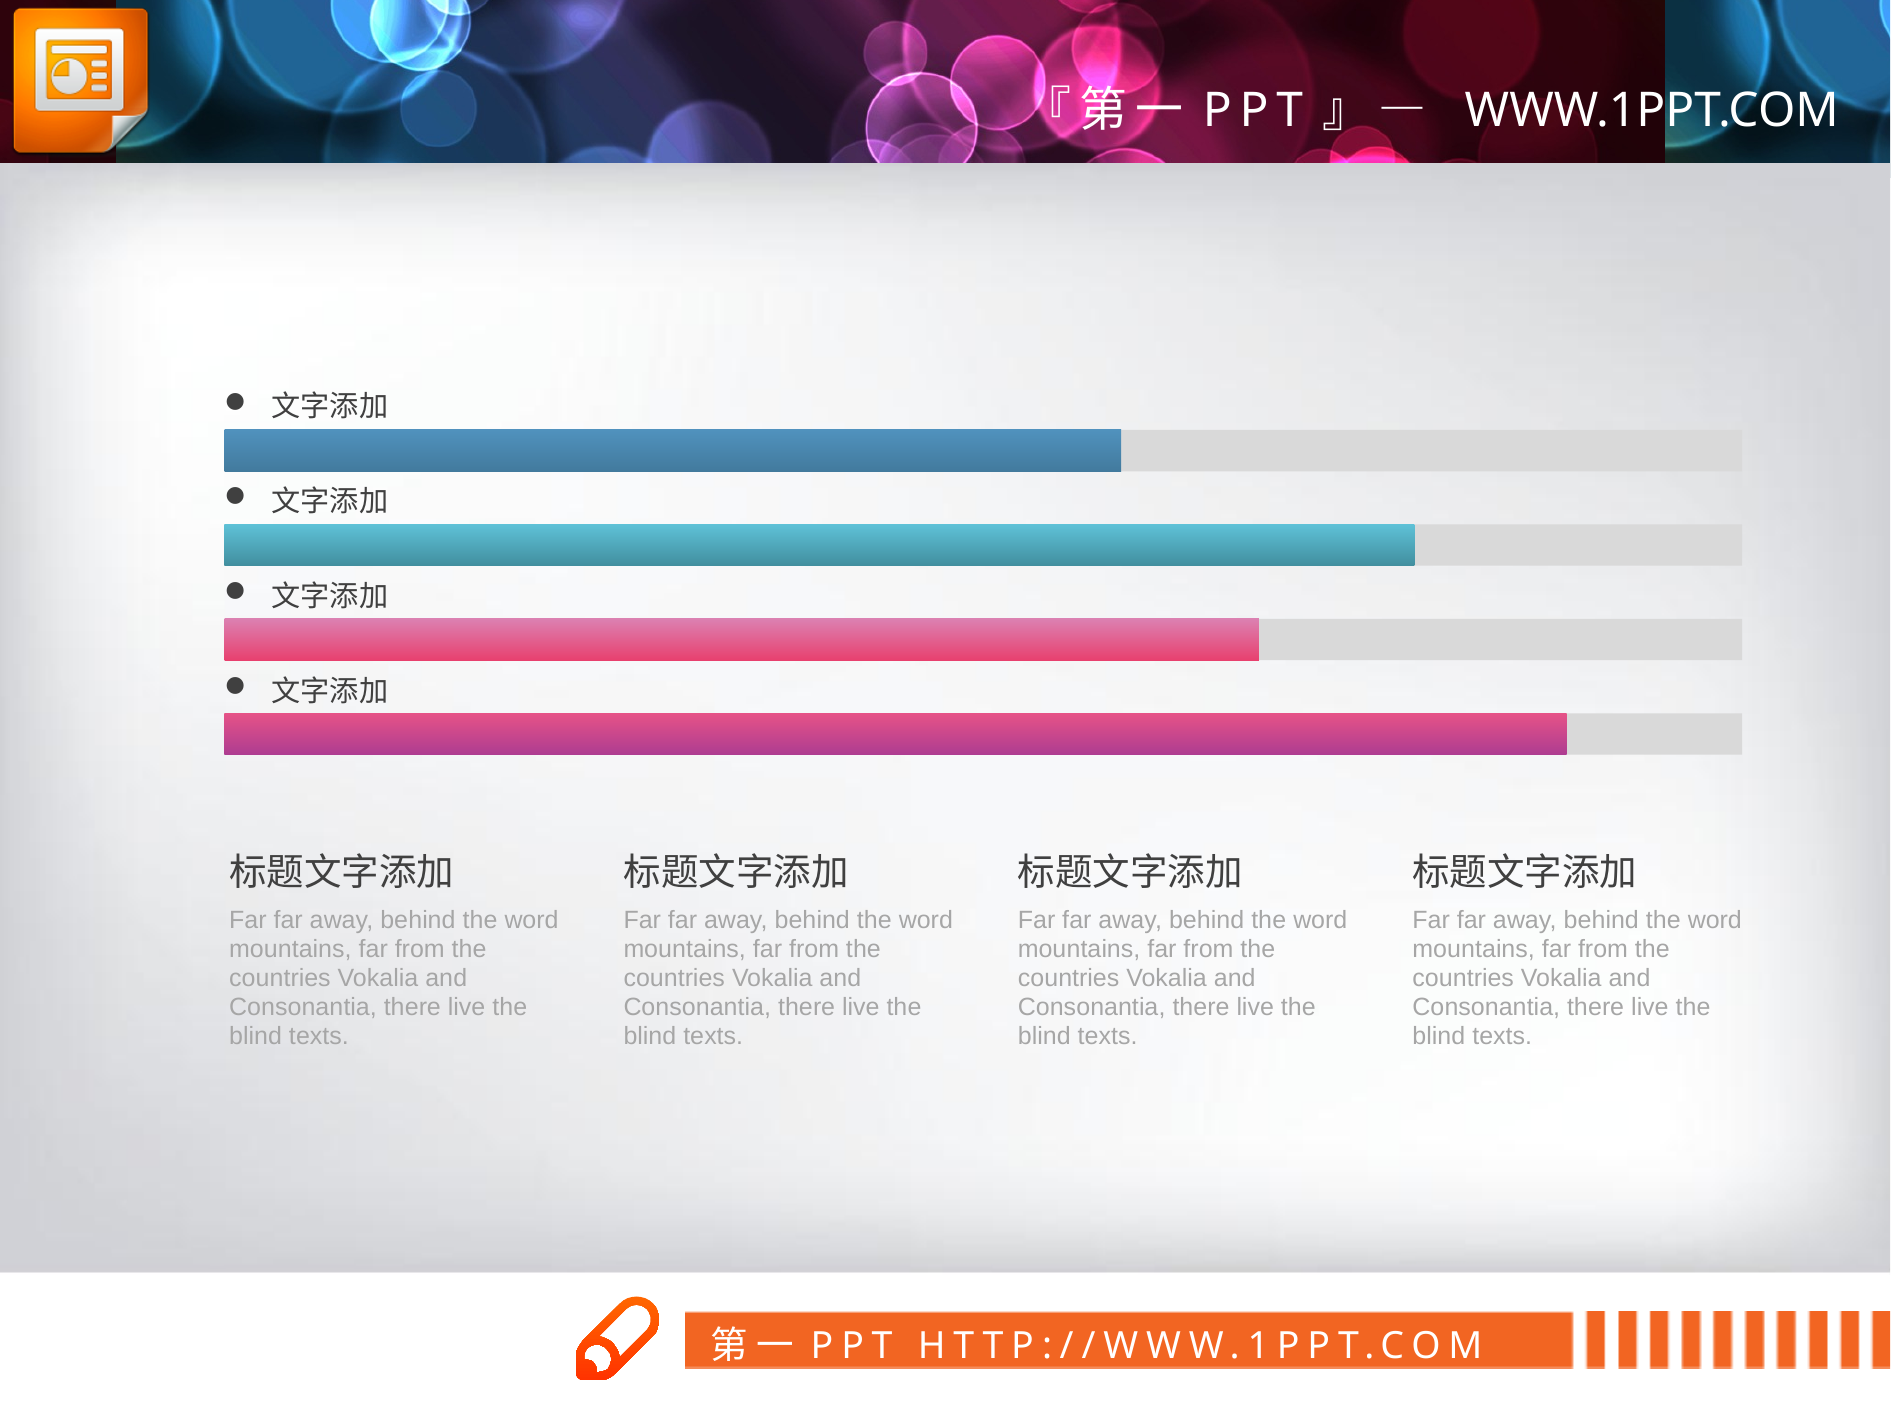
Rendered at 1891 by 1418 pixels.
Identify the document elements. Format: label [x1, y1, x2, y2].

text_box [623, 847, 1016, 1052]
text_box [1017, 847, 1411, 1052]
picture [0, 0, 1891, 1275]
text_box [224, 387, 1743, 755]
text_box [228, 847, 622, 1052]
text_box [1412, 847, 1815, 1052]
picture [685, 1311, 1891, 1369]
